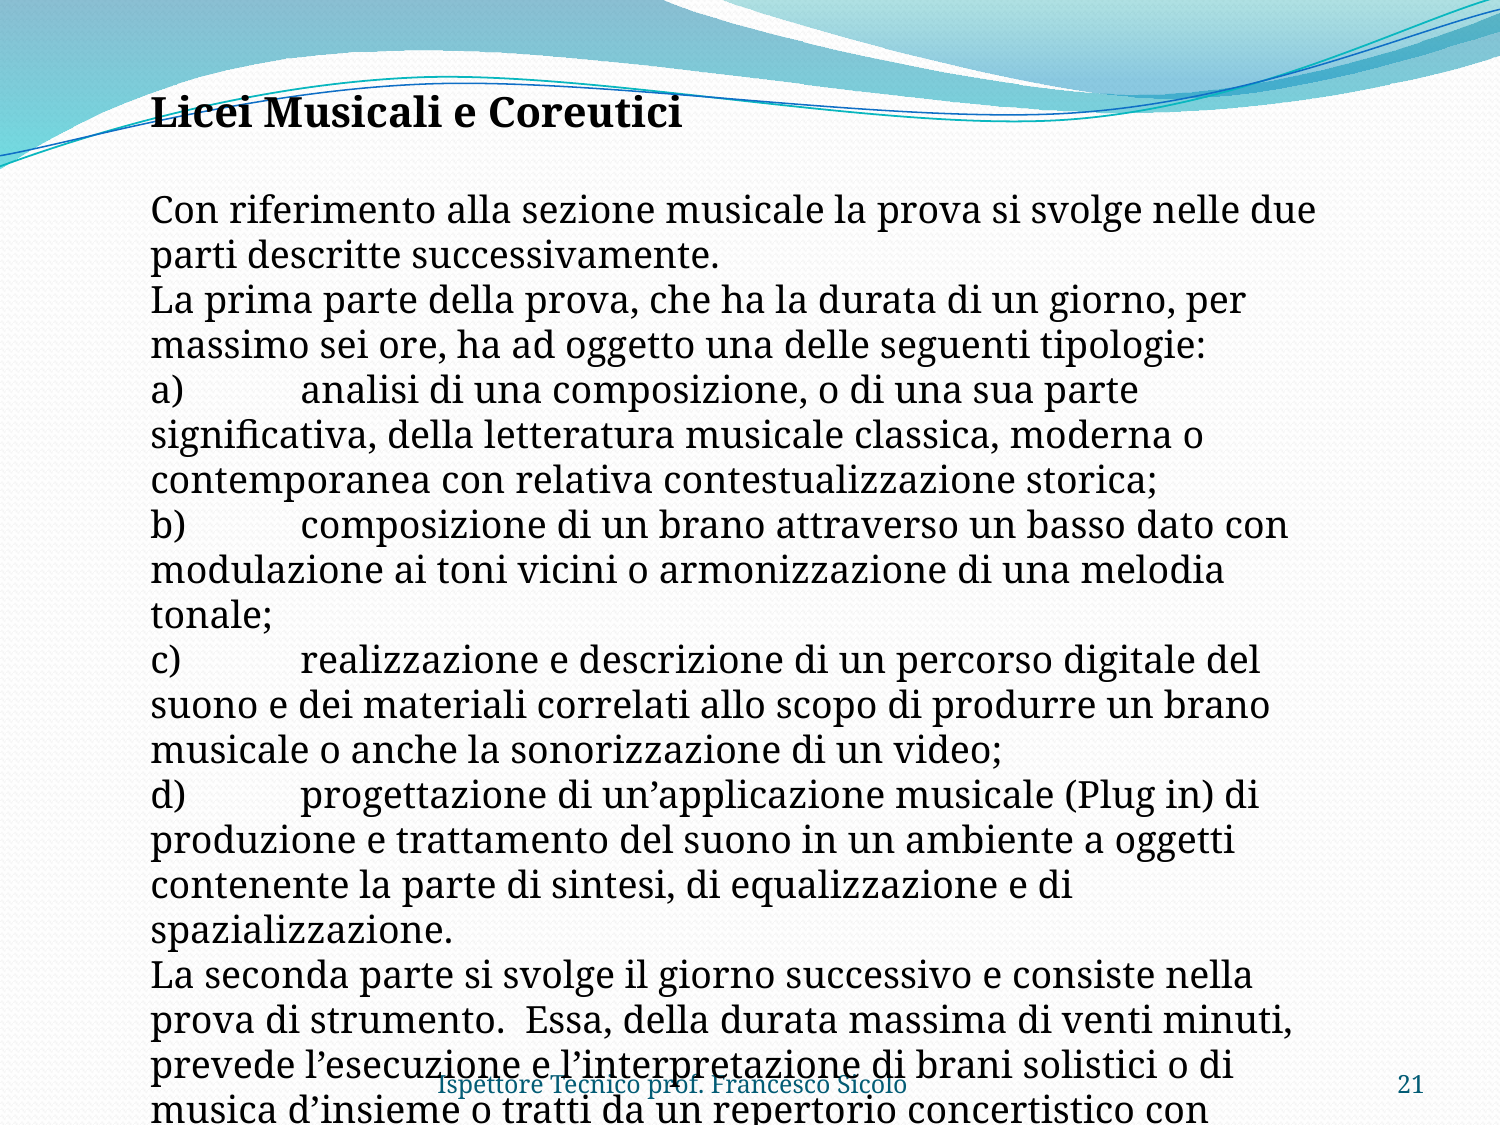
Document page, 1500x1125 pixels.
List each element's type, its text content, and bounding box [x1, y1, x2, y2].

text_box Licei Musicali e Coreutici Con riferimento alla sezione musicale la prova si svolge nelle due parti descritte successivamente. La prima parte della prova, che ha la durata di un giorno, per massimo sei ore, ha ad oggetto una delle seguenti tipologie: a) analisi di una composizione, o di una sua parte significativa, della letteratura musicale classica, moderna o contemporanea con relativa contestualizzazione storica; b) composizione di un brano attraverso un basso dato con modulazione ai toni vicini o armonizzazione di una melodia tonale; c) realizzazione e descrizione di un percorso digitale del suono e dei materiali correlati allo scopo di produrre un brano musicale o anche la sonorizzazione di un video; d) progettazione di un’applicazione musicale (Plug in) di produzione e trattamento del suono in un ambiente a oggetti contenente la parte di sintesi, di equalizzazione e di spazializzazione. La seconda parte si svolge il giorno successivo e consiste nella prova di strumento. Essa, della durata massima di venti minuti, prevede l’esecuzione e l’interpretazione di brani solistici o di musica d’insieme o tratti da un repertorio concertistico con riduzione pianistica. [135, 78, 1365, 1125]
footer Ispettore Tecnico prof. Francesco Sicolo [437, 1042, 988, 1103]
slide_number 21 [1299, 1042, 1425, 1103]
